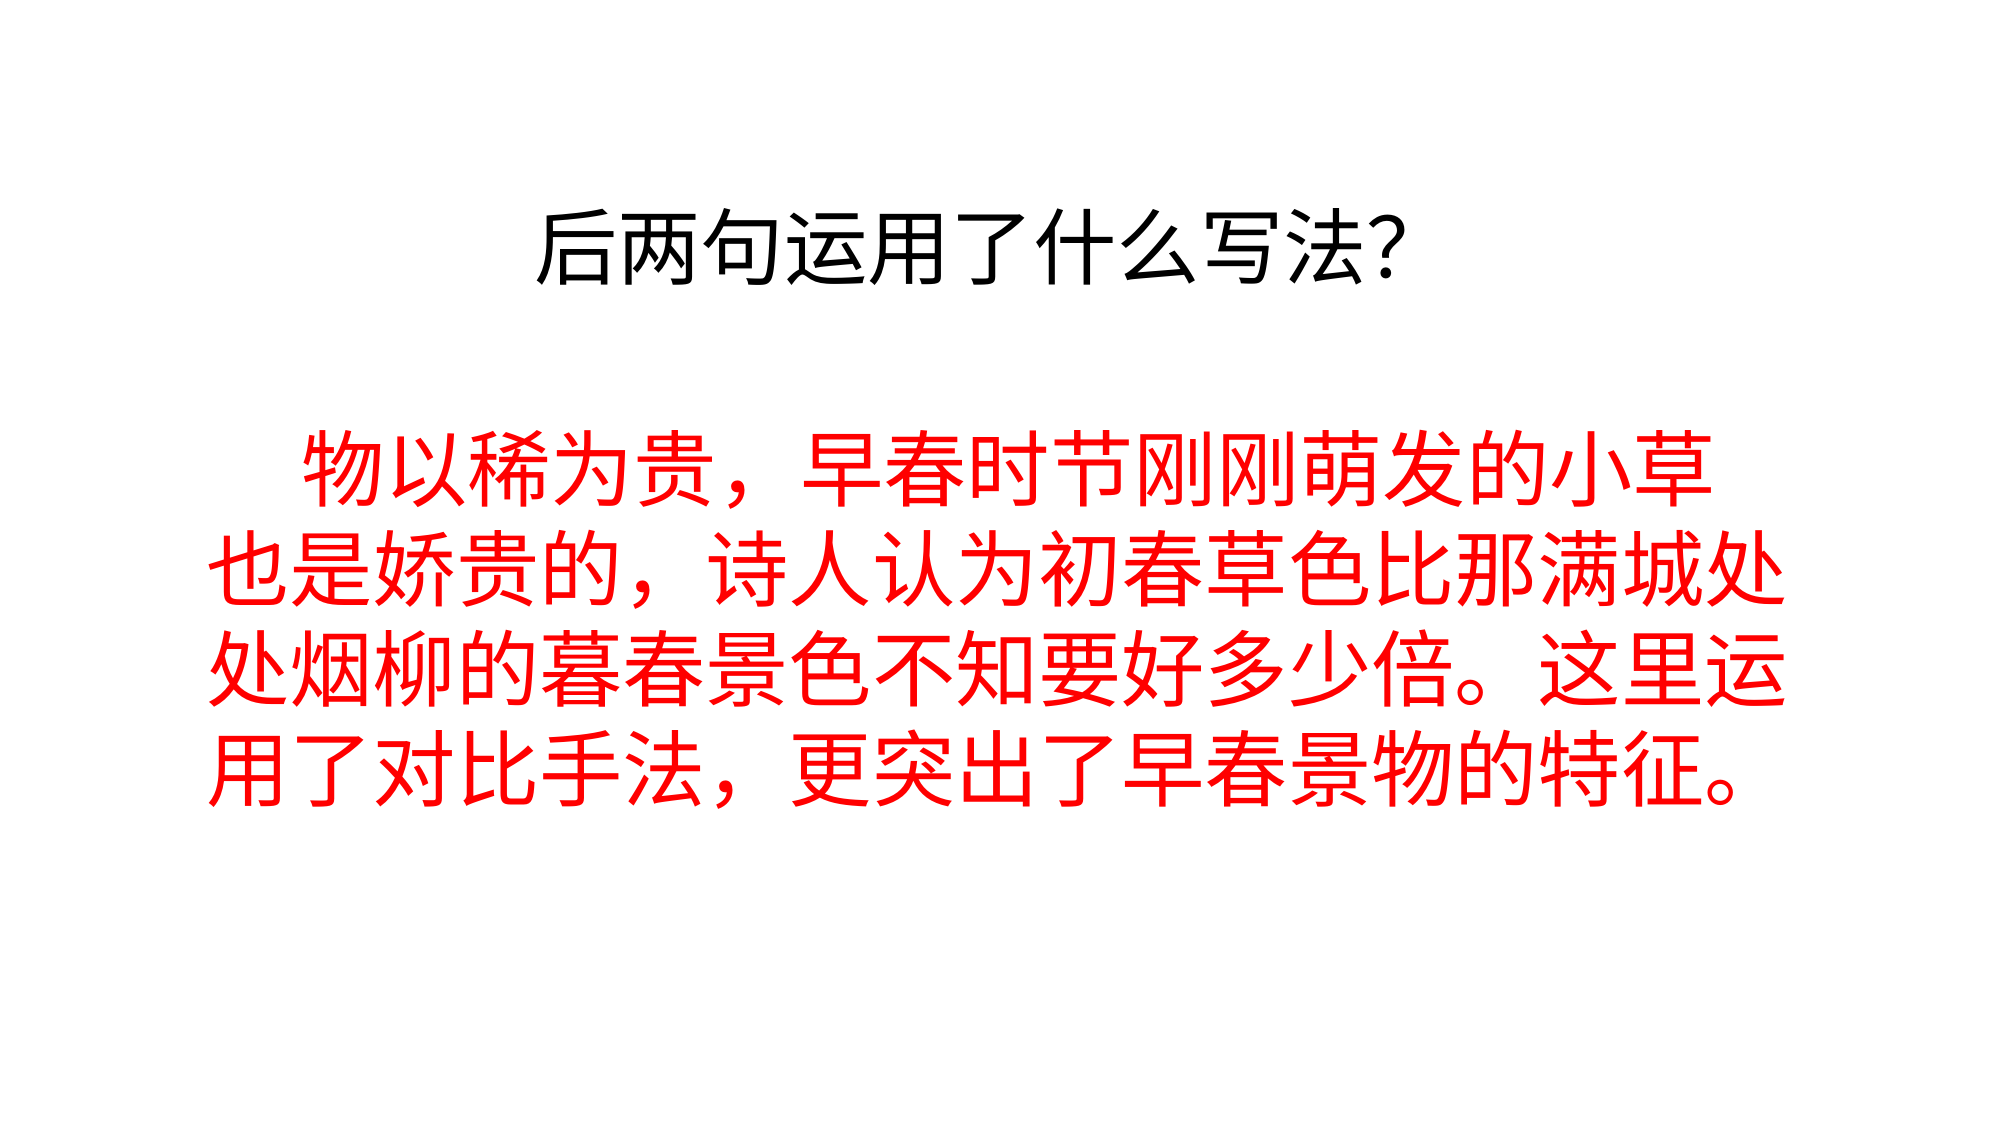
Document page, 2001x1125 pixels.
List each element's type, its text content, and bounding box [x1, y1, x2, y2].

text_box 后两句运用了什么写法？ [519, 187, 1563, 303]
text_box 物以稀为贵，早春时节刚刚萌发的小草也是娇贵的，诗人认为初春草色比那满城处处烟柳的暮春景色不知要好多少倍。这里运用了对比手法，更突出了早春景物的特征。 [191, 410, 1804, 825]
